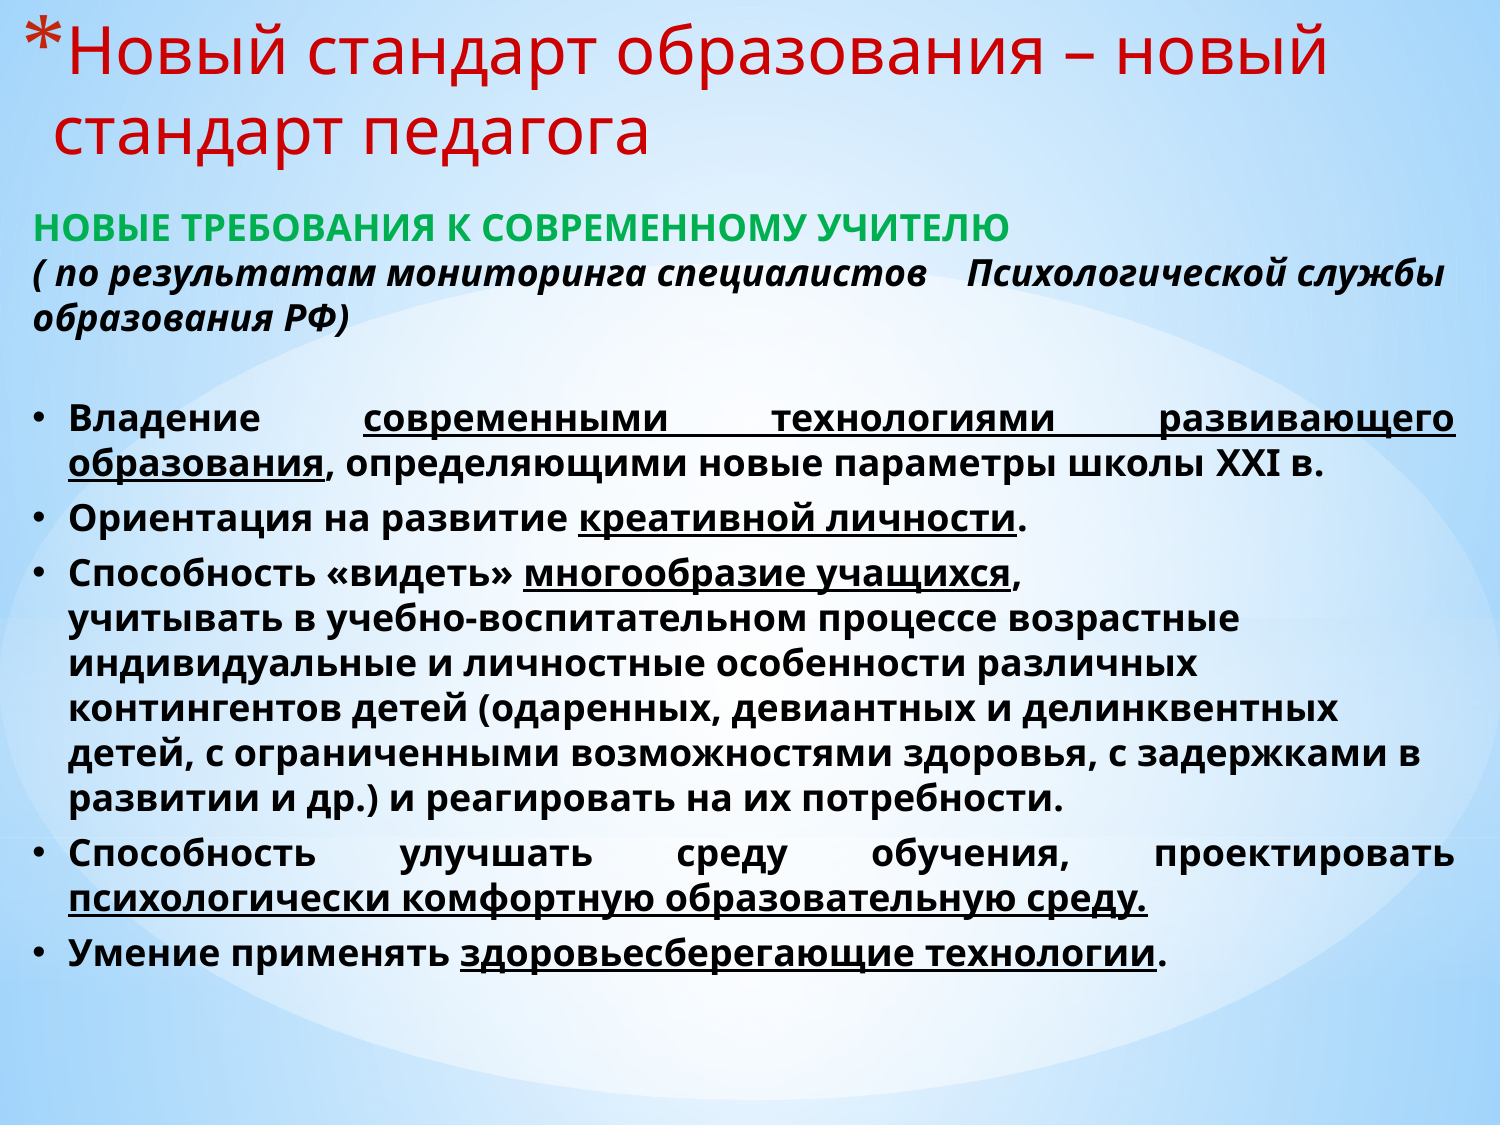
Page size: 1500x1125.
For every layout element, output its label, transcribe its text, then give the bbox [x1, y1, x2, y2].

text_box НОВЫЕ ТРЕБОВАНИЯ К СОВРЕМЕННОМУ УЧИТЕЛЮ ( по результатам мониторинга специалистов Психологической службы образования РФ) Владение современными технологиями развивающего образования, определяющими новые параметры школы XXI в. Ориентация на развитие креативной личности. Способность «видеть» многообразие учащихся, учитывать в учебно-воспитательном процессе возрастные индивидуальные и личностные особенности различных контингентов детей (одаренных, девиантных и делинквентных детей, с ограниченными возможностями здоровья, с задержками в развитии и др.) и реагировать на их потребности. Способность улучшать среду обучения, проектировать психологически комфортную образовательную среду. Умение применять здоровьесберегающие технологии. [17, 196, 1471, 1071]
list Новый стандарт образования – новый стандарт педагога [0, 0, 1471, 1125]
